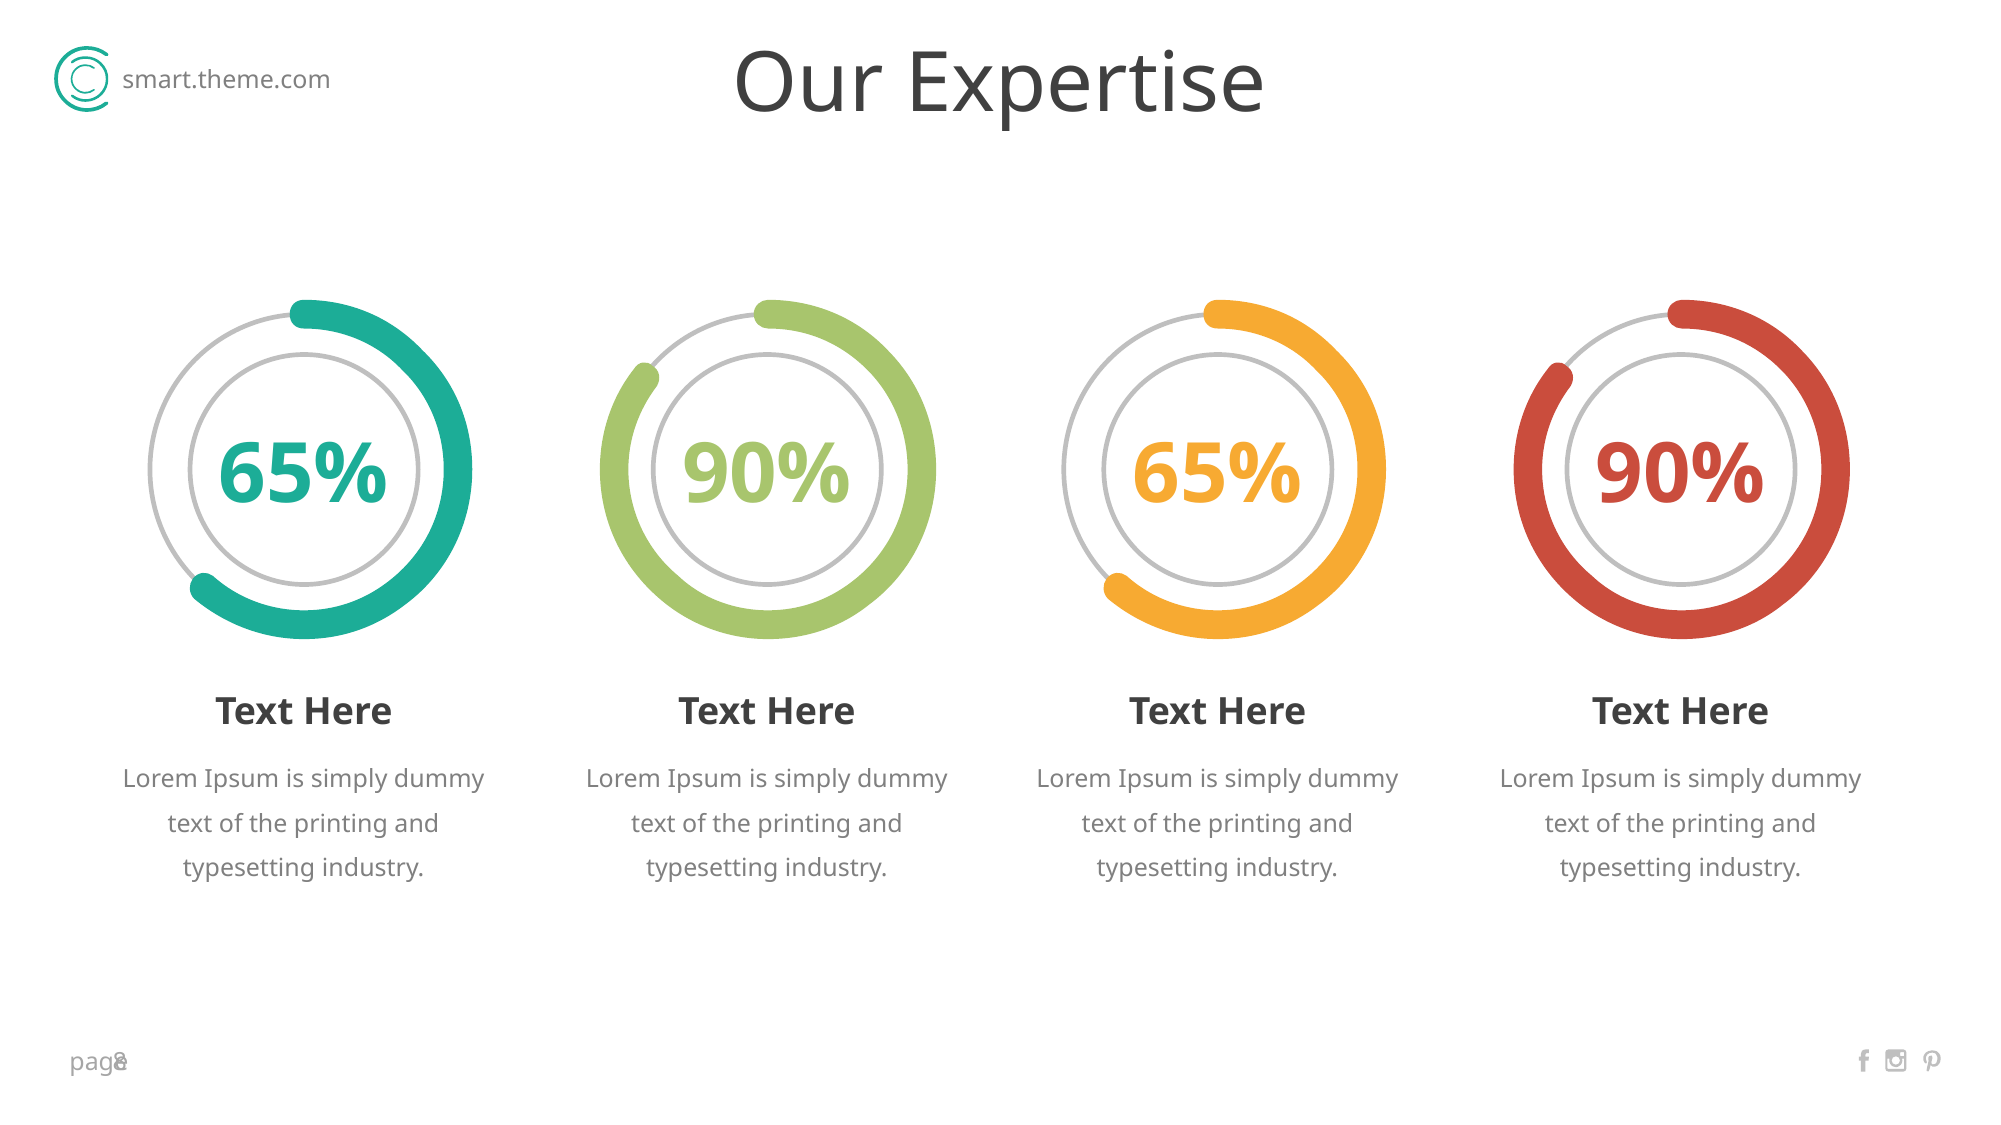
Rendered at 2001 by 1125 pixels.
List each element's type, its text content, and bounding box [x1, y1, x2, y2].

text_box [149, 299, 473, 640]
text_box Text Here [1113, 679, 1322, 739]
text_box Text Here [1577, 679, 1785, 739]
text_box Our Expertise [718, 20, 1282, 136]
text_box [1063, 299, 1387, 640]
text_box Lorem Ipsum is simply dummy text of the printing and typesetting industry. [110, 739, 497, 890]
text_box Text Here [200, 679, 408, 740]
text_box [1513, 299, 1850, 640]
text_box Text Here [663, 679, 871, 739]
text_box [599, 299, 937, 640]
text_box Lorem Ipsum is simply dummy text of the printing and typesetting industry. [1487, 739, 1874, 890]
text_box Lorem Ipsum is simply dummy text of the printing and typesetting industry. [573, 739, 961, 890]
text_box Lorem Ipsum is simply dummy text of the printing and typesetting industry. [1024, 739, 1411, 890]
